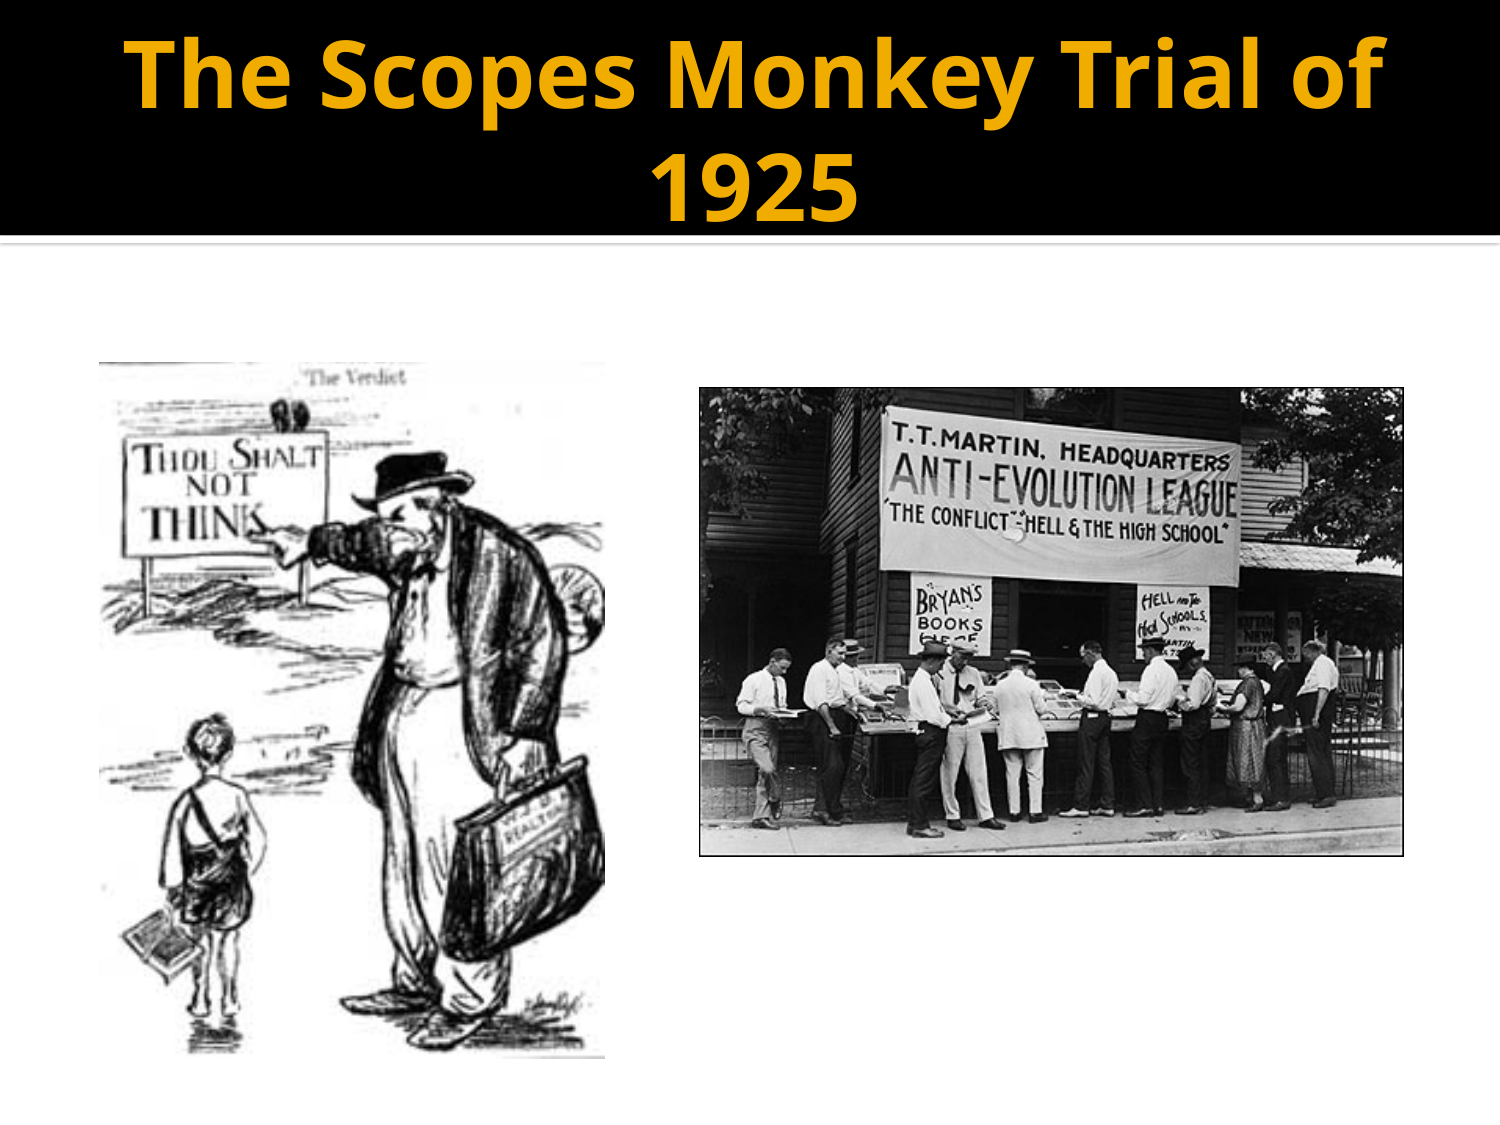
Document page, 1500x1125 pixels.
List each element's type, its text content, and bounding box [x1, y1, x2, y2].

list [699, 387, 1404, 857]
title The Scopes Monkey Trial of 1925 [75, 24, 1425, 231]
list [99, 362, 605, 1059]
